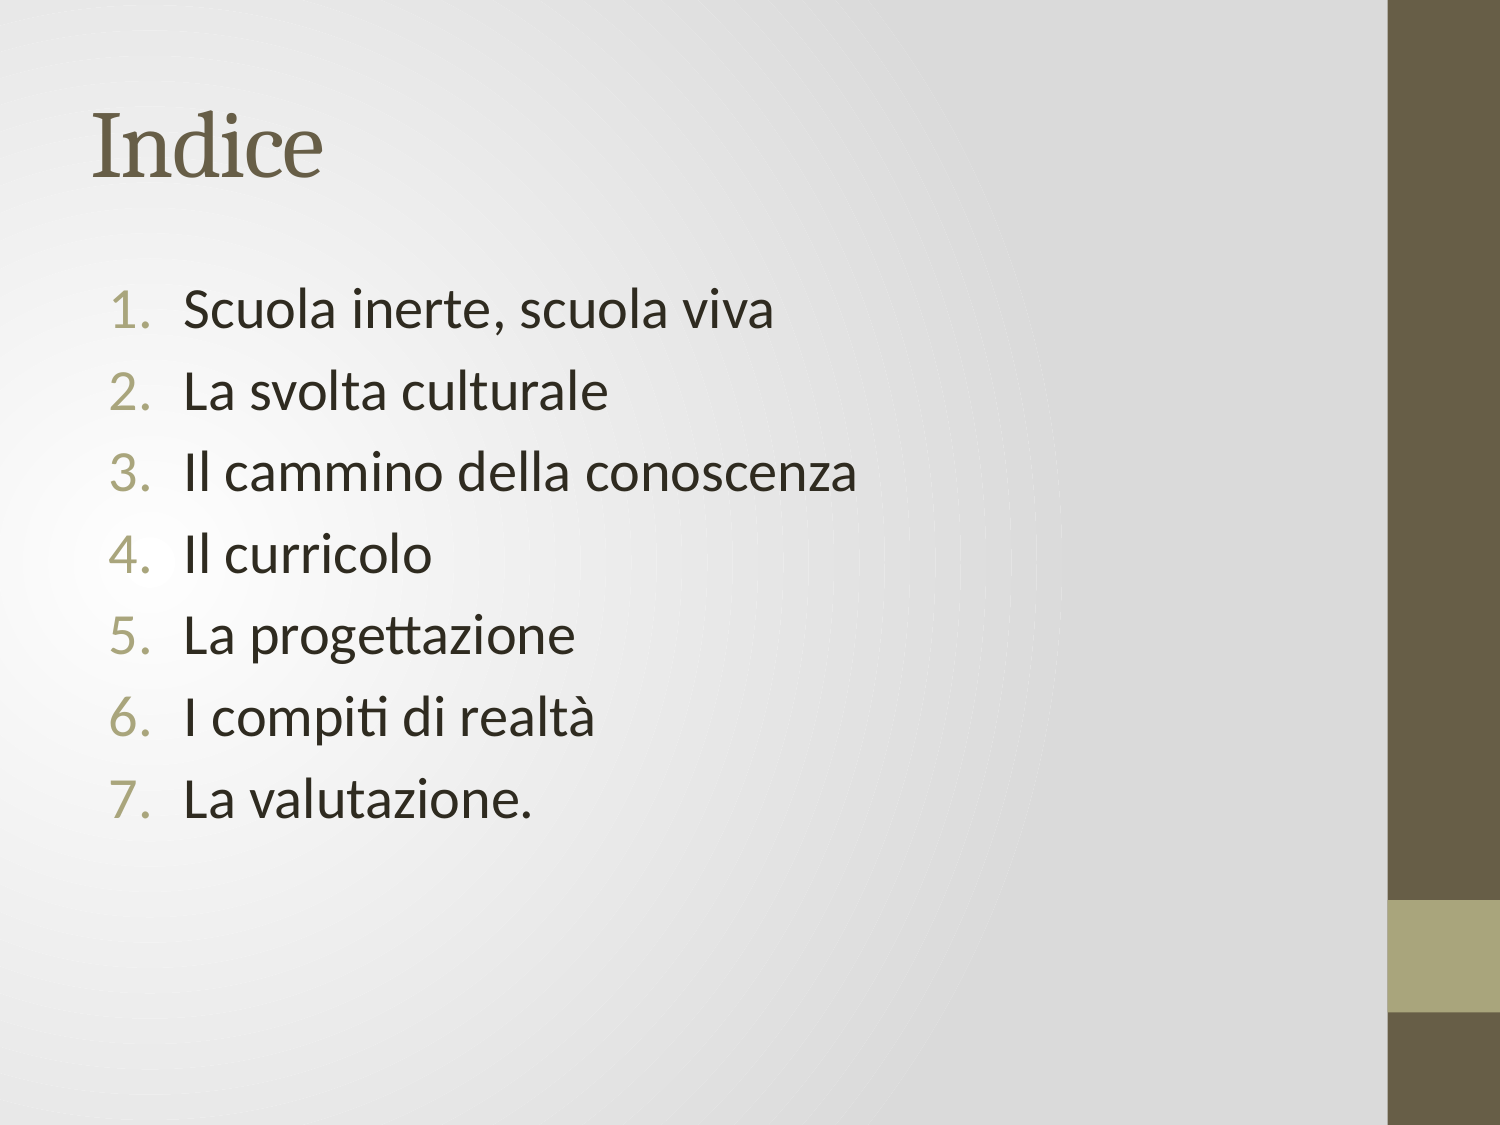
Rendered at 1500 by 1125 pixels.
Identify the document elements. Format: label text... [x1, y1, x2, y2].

title Indice [75, 45, 1325, 233]
list Scuola inerte, scuola viva La svolta culturale Il cammino della conoscenza Il curricolo La progettazione I compiti di realtà La valutazione. [75, 262, 1325, 1050]
